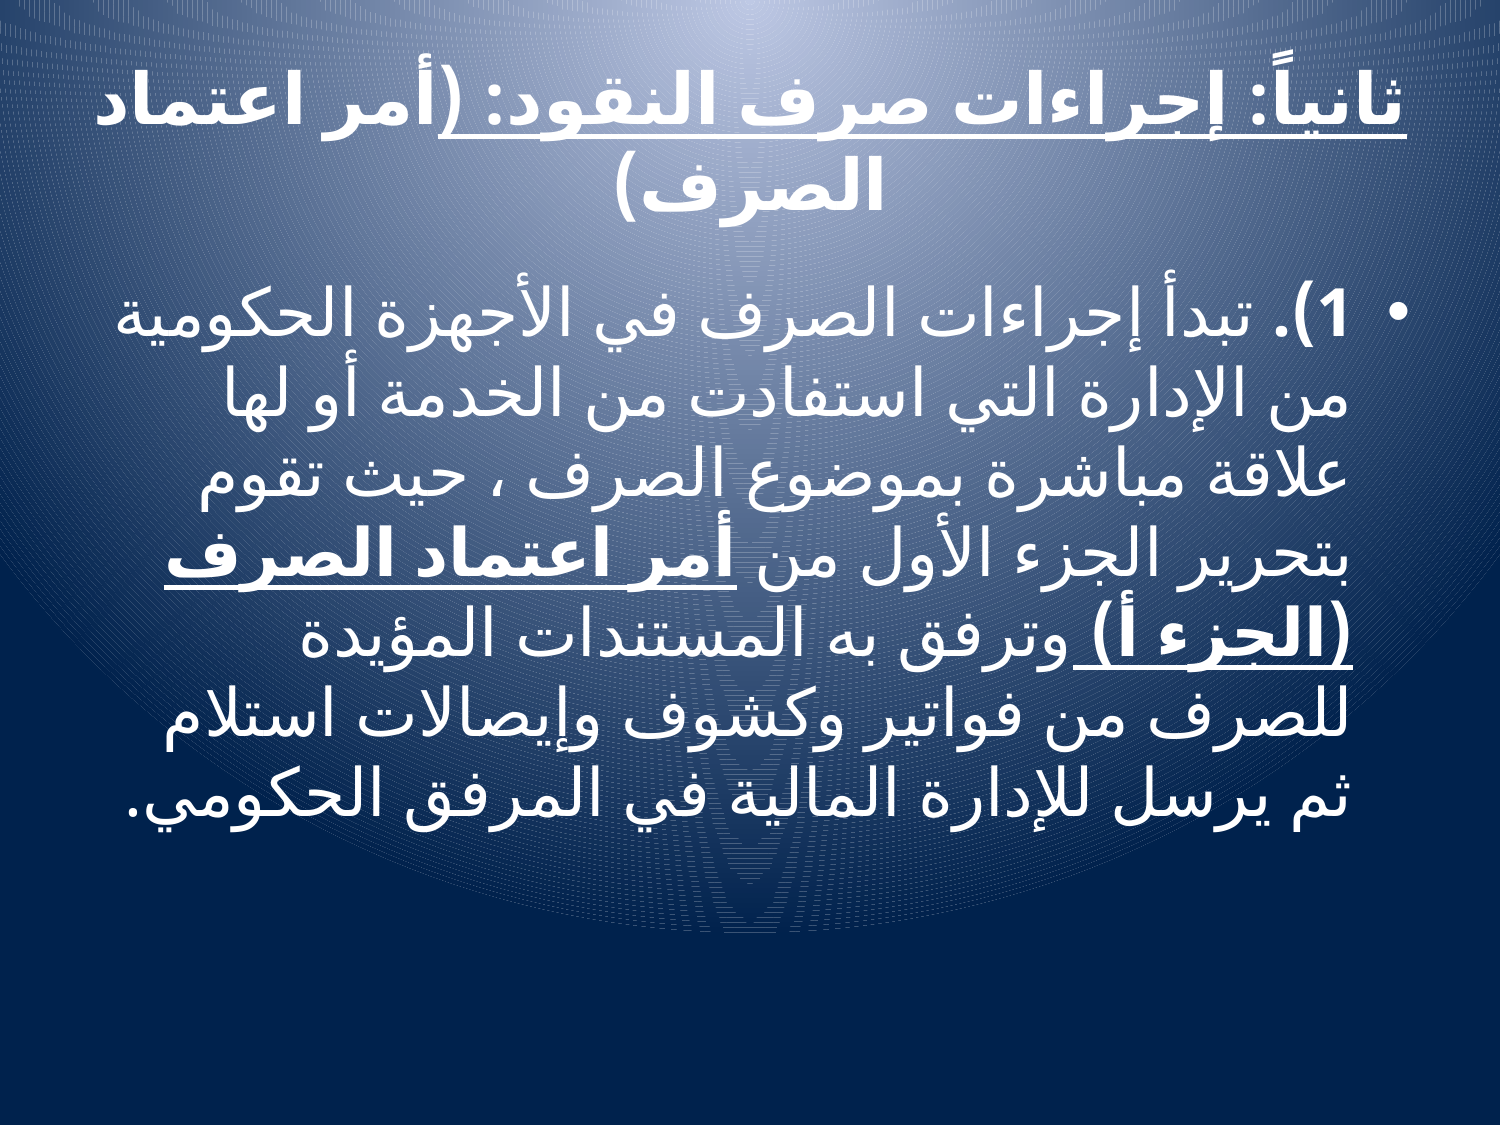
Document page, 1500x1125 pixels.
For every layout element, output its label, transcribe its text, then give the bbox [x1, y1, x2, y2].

list 1). تبدأ إجراءات الصرف في الأجهزة الحكومية من الإدارة التي استفادت من الخدمة أو لها علاقة مباشرة بموضوع الصرف ، حيث تقوم بتحرير الجزء الأول من أمر اعتماد الصرف (الجزء أ) وترفق به المستندات المؤيدة للصرف من فواتير وكشوف وإيصالات استلام ثم يرسل للإدارة المالية في المرفق الحكومي. [75, 262, 1425, 1005]
title ثانياً: إجراءات صرف النقود: (أمر اعتماد الصرف) [75, 45, 1425, 233]
